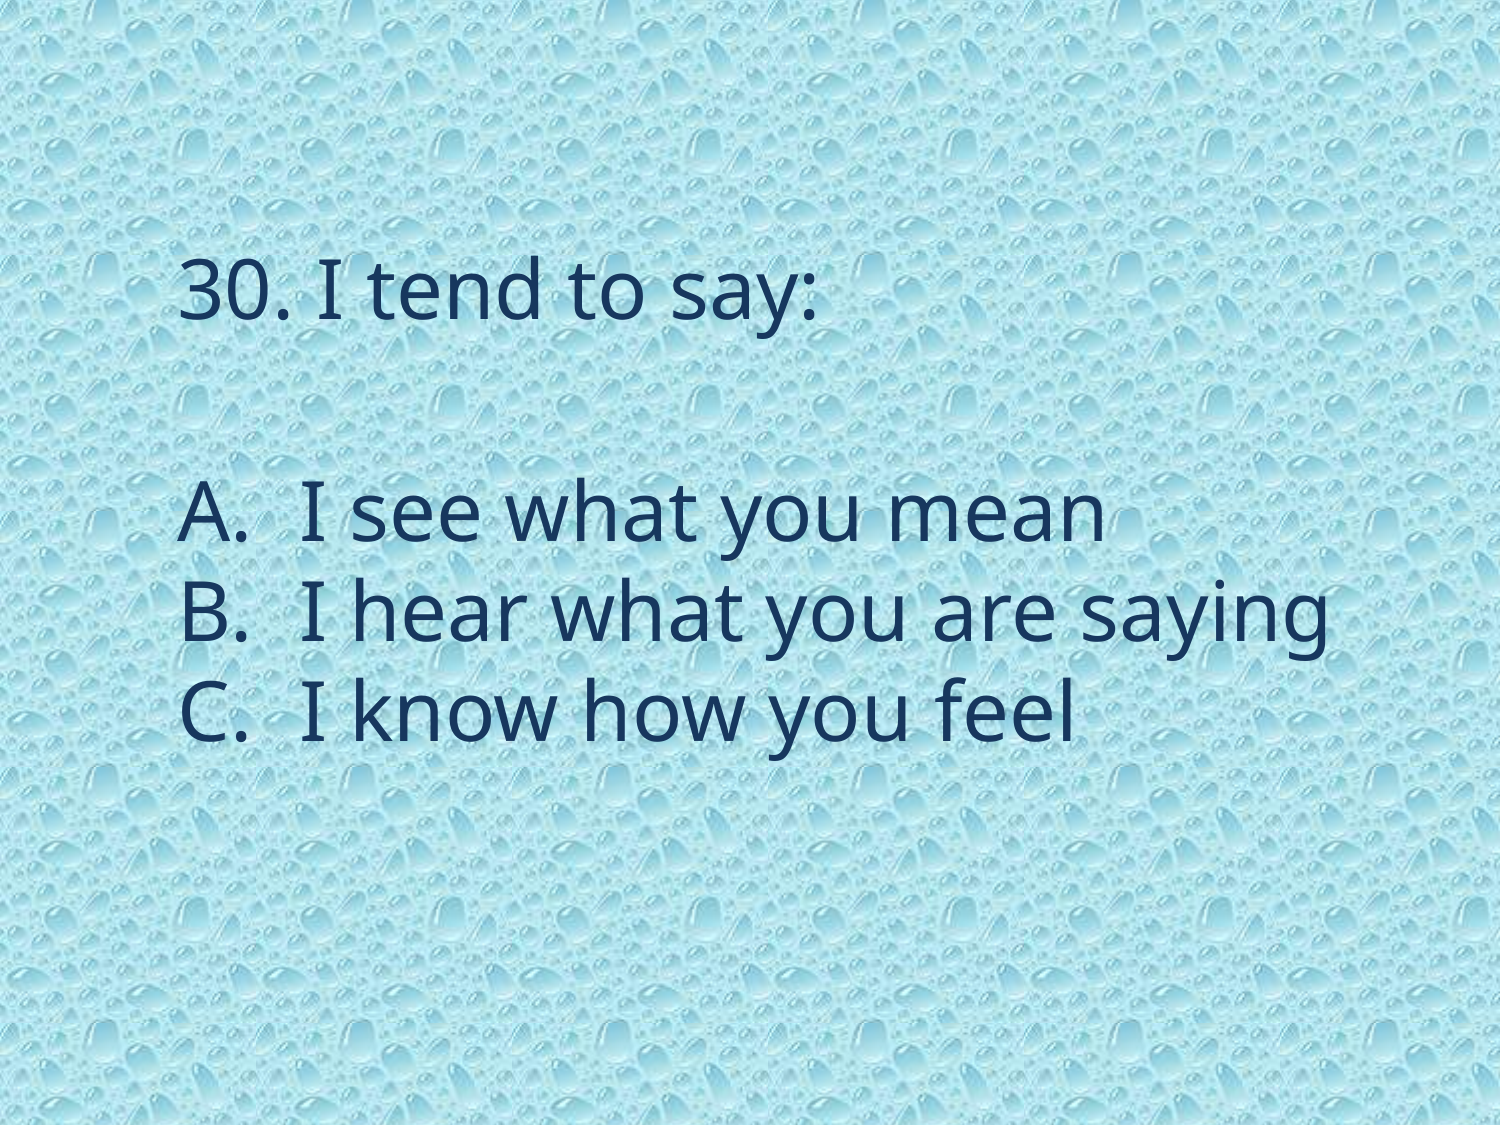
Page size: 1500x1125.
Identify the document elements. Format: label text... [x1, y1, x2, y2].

text_box 30. I tend to say: I see what you mean I hear what you are saying I know how you feel [162, 228, 1363, 766]
picture [0, 0, 1500, 1125]
